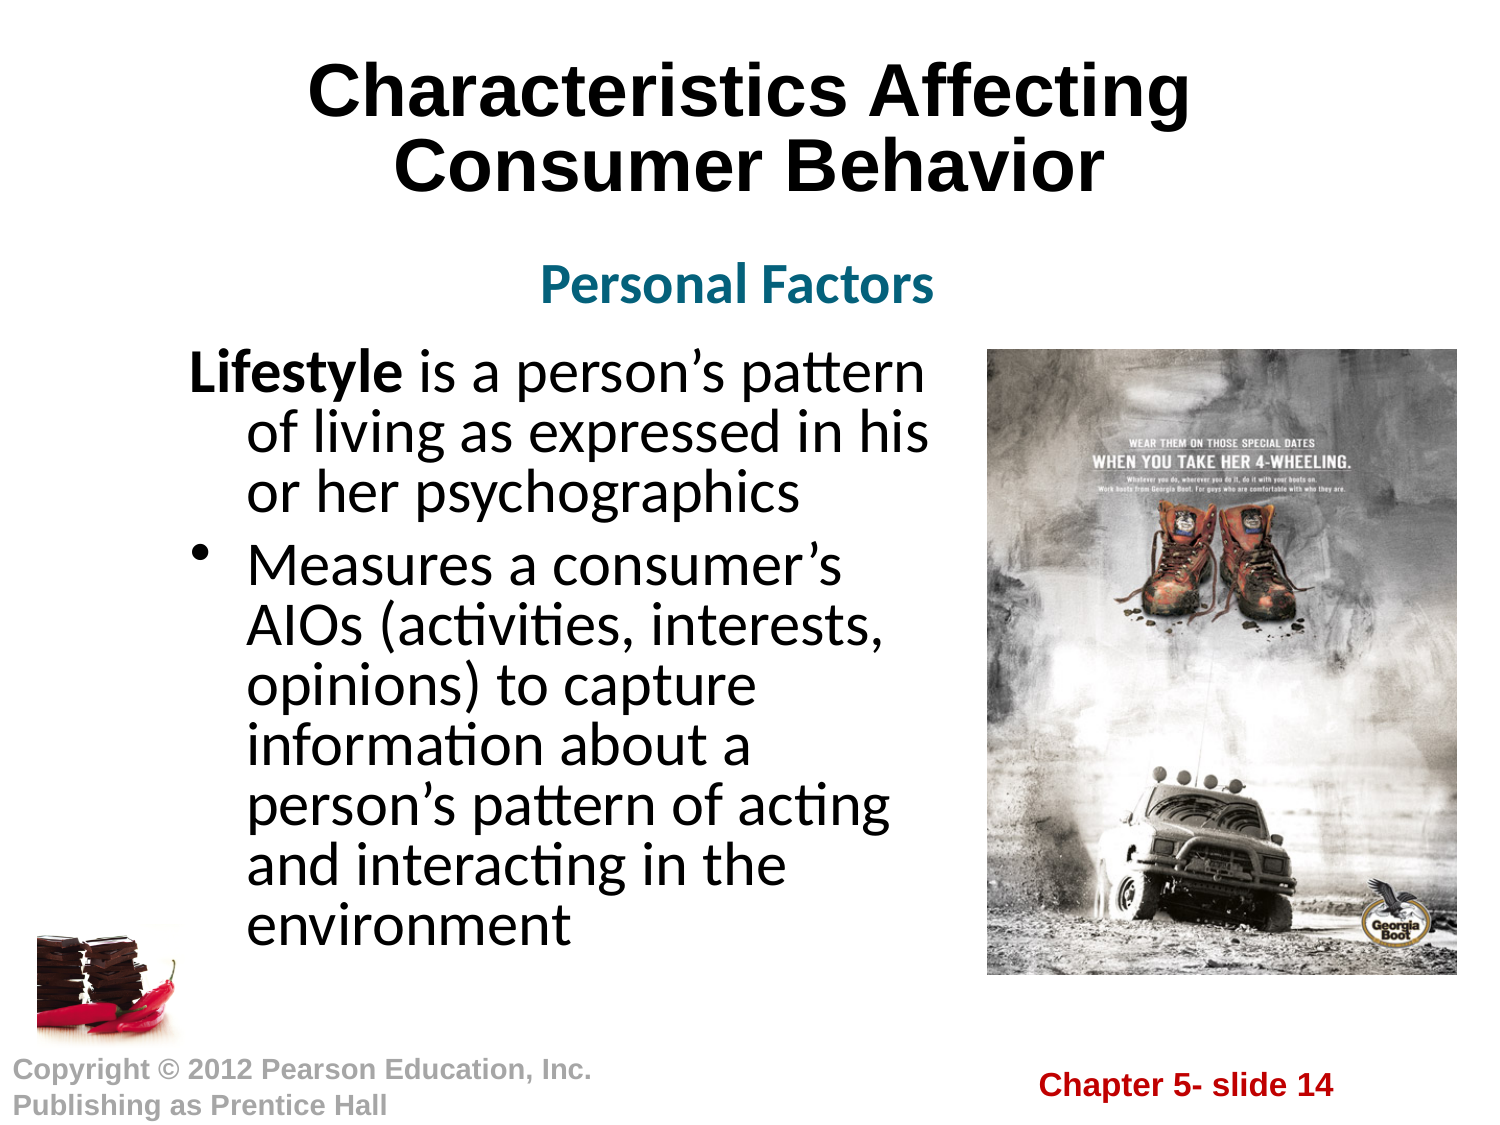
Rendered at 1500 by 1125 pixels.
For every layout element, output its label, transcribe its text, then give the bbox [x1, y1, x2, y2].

title Characteristics Affecting Consumer Behavior [112, 29, 1388, 233]
picture [987, 349, 1457, 976]
picture [37, 924, 174, 1050]
list Personal Factors [149, 237, 1326, 301]
list Lifestyle is a person’s pattern of living as expressed in his or her psychographics Measures a consumer’s AIOs (activities, interests, opinions) to capture information about a person’s pattern of acting and interacting in the environment [174, 337, 951, 1051]
